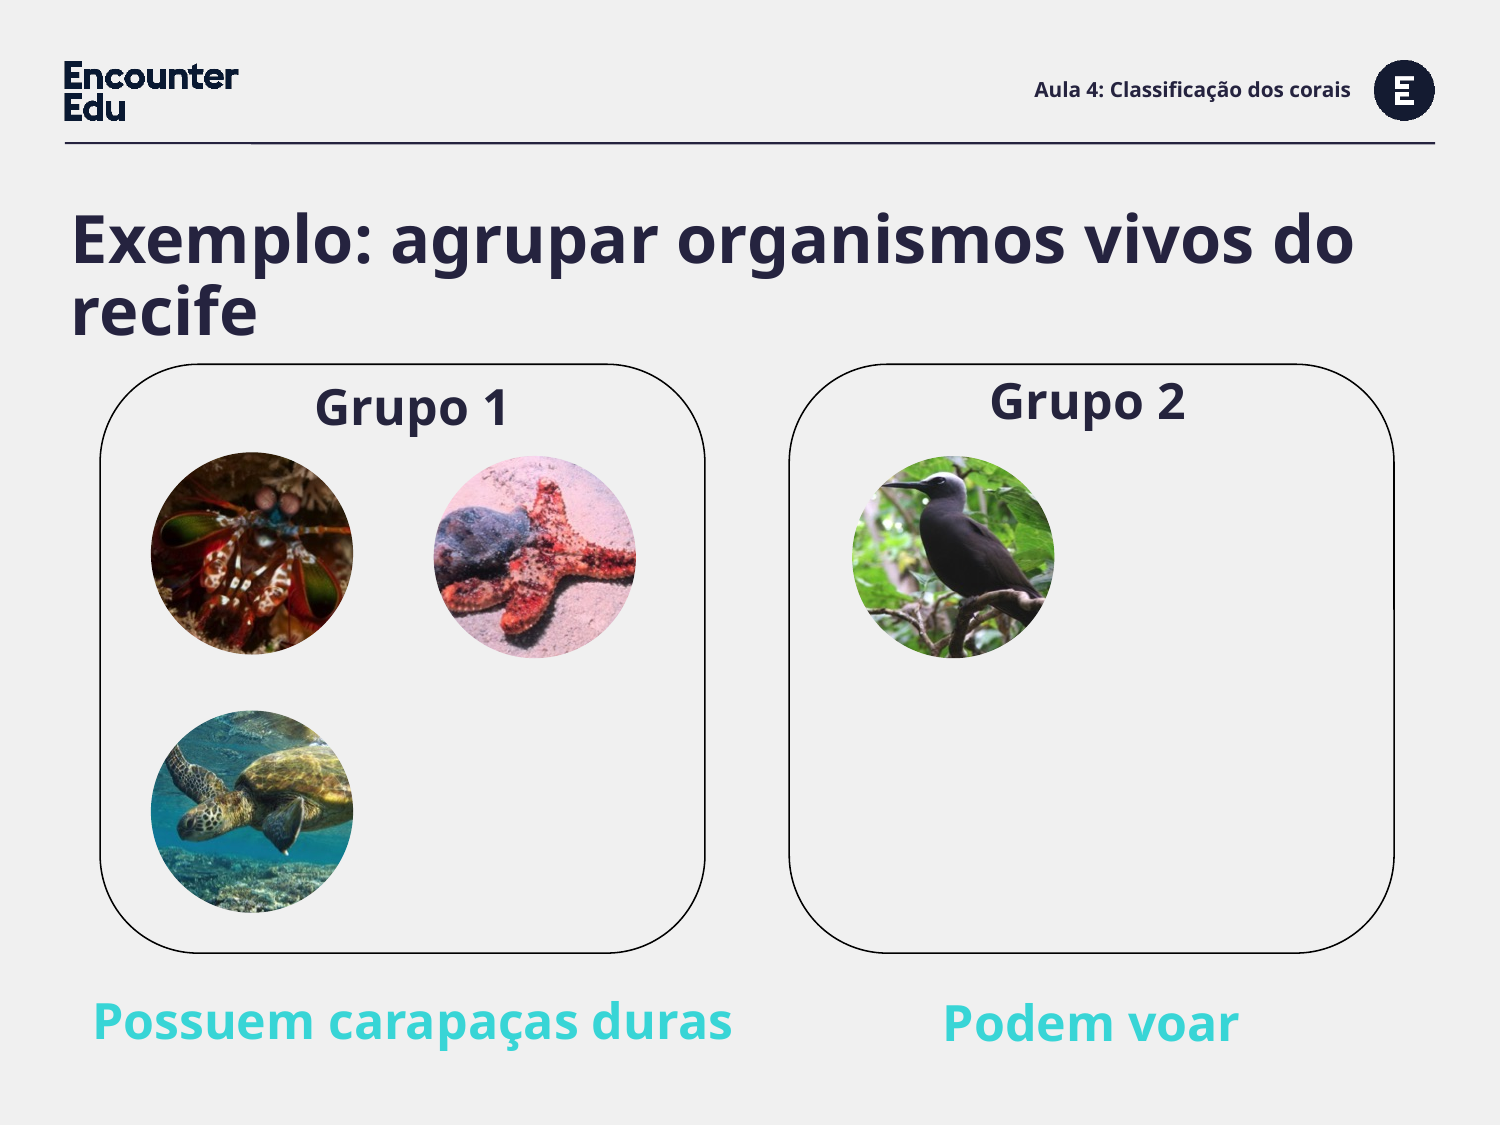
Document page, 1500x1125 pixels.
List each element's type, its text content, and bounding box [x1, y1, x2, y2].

picture [1372, 58, 1436, 122]
text_box Podem voar [825, 981, 1359, 1061]
picture [60, 59, 243, 122]
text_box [99, 362, 1395, 954]
title Aula 4: Classificação dos corais [749, 67, 1359, 114]
text_box Possuem carapaças duras [59, 981, 766, 1057]
text_box Exemplo: agrupar organismos vivos do recife [63, 223, 1414, 333]
